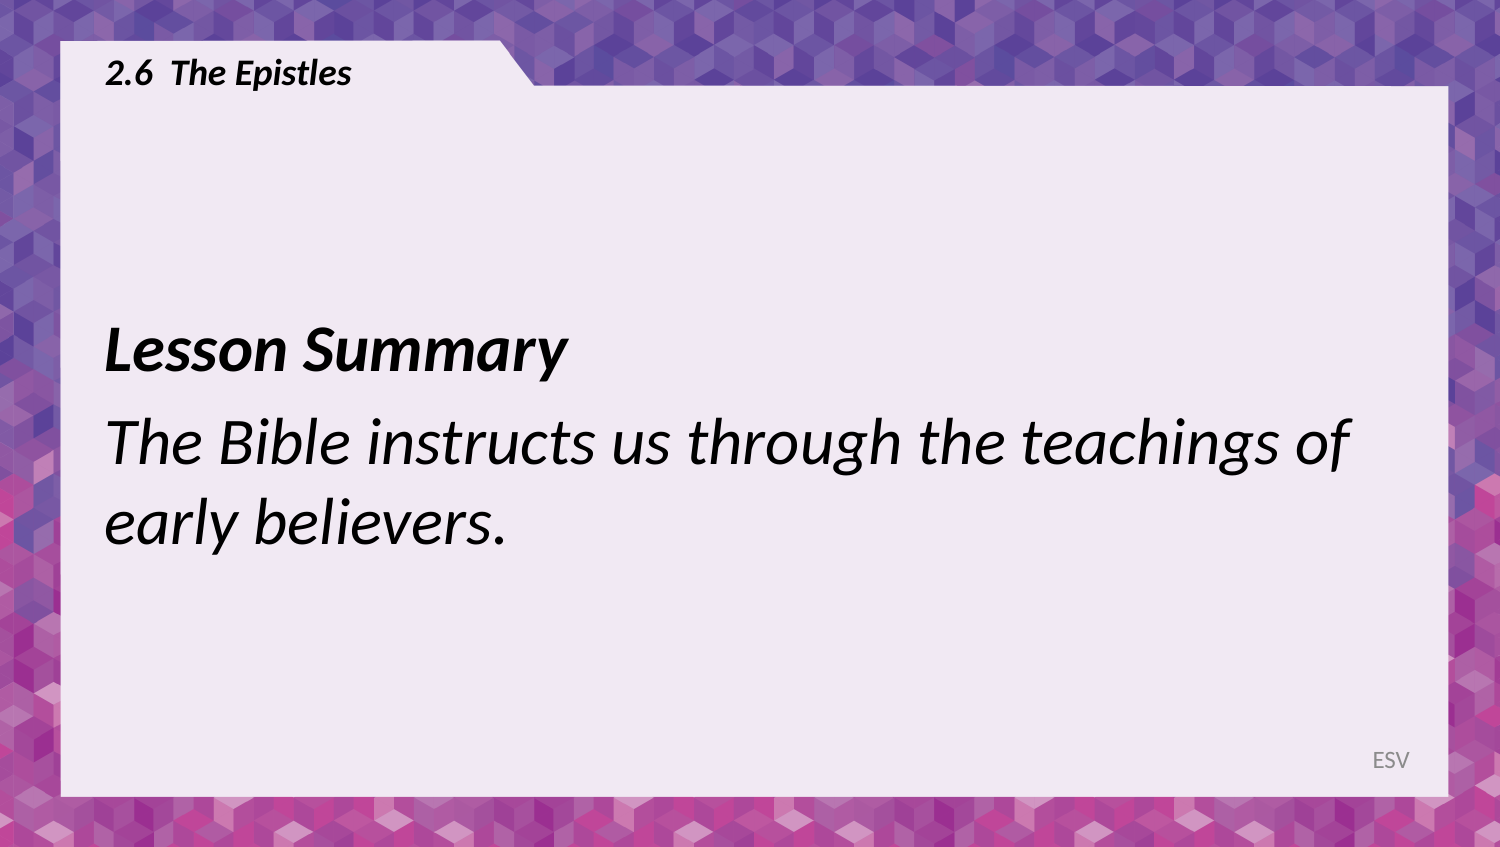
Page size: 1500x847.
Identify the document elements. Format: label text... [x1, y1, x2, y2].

list Lesson Summary The Bible instructs us through the teachings of early believers. [89, 141, 1403, 722]
title 2.6 The Epistles [89, 33, 1420, 108]
footer ESV [950, 736, 1425, 782]
picture [0, 0, 1500, 847]
